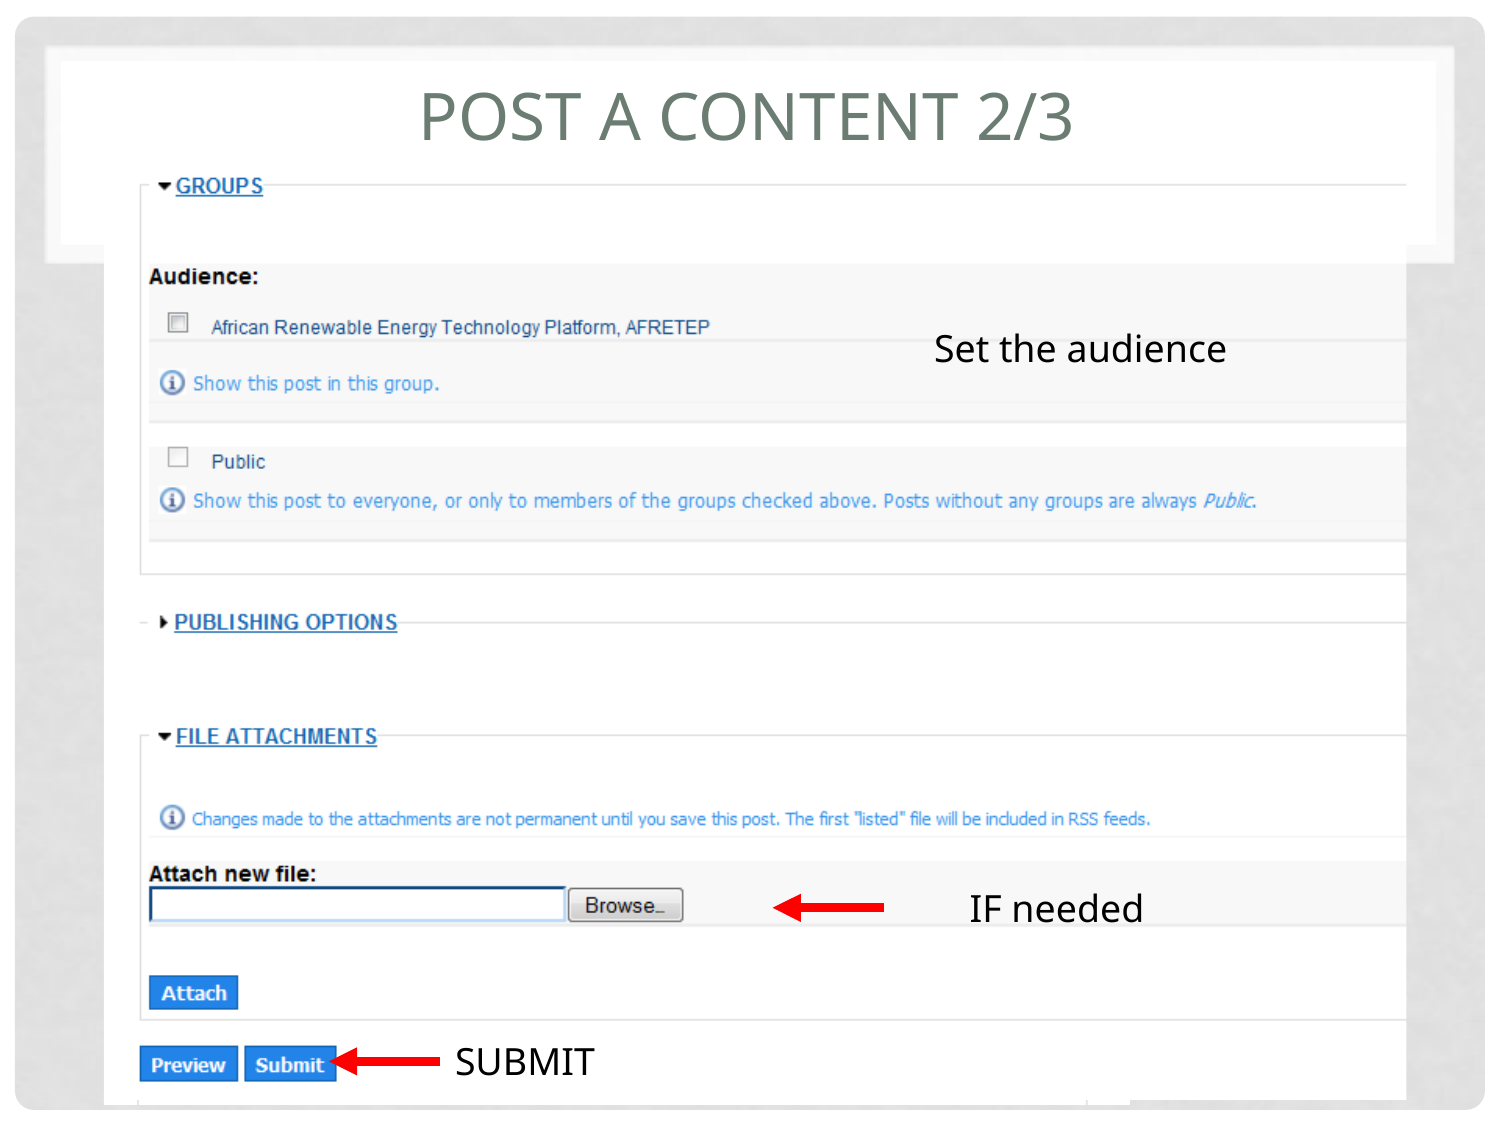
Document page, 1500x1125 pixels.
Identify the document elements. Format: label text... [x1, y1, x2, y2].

title POST a CONTENT 2/3 [69, 66, 1425, 161]
picture [103, 163, 1407, 1106]
